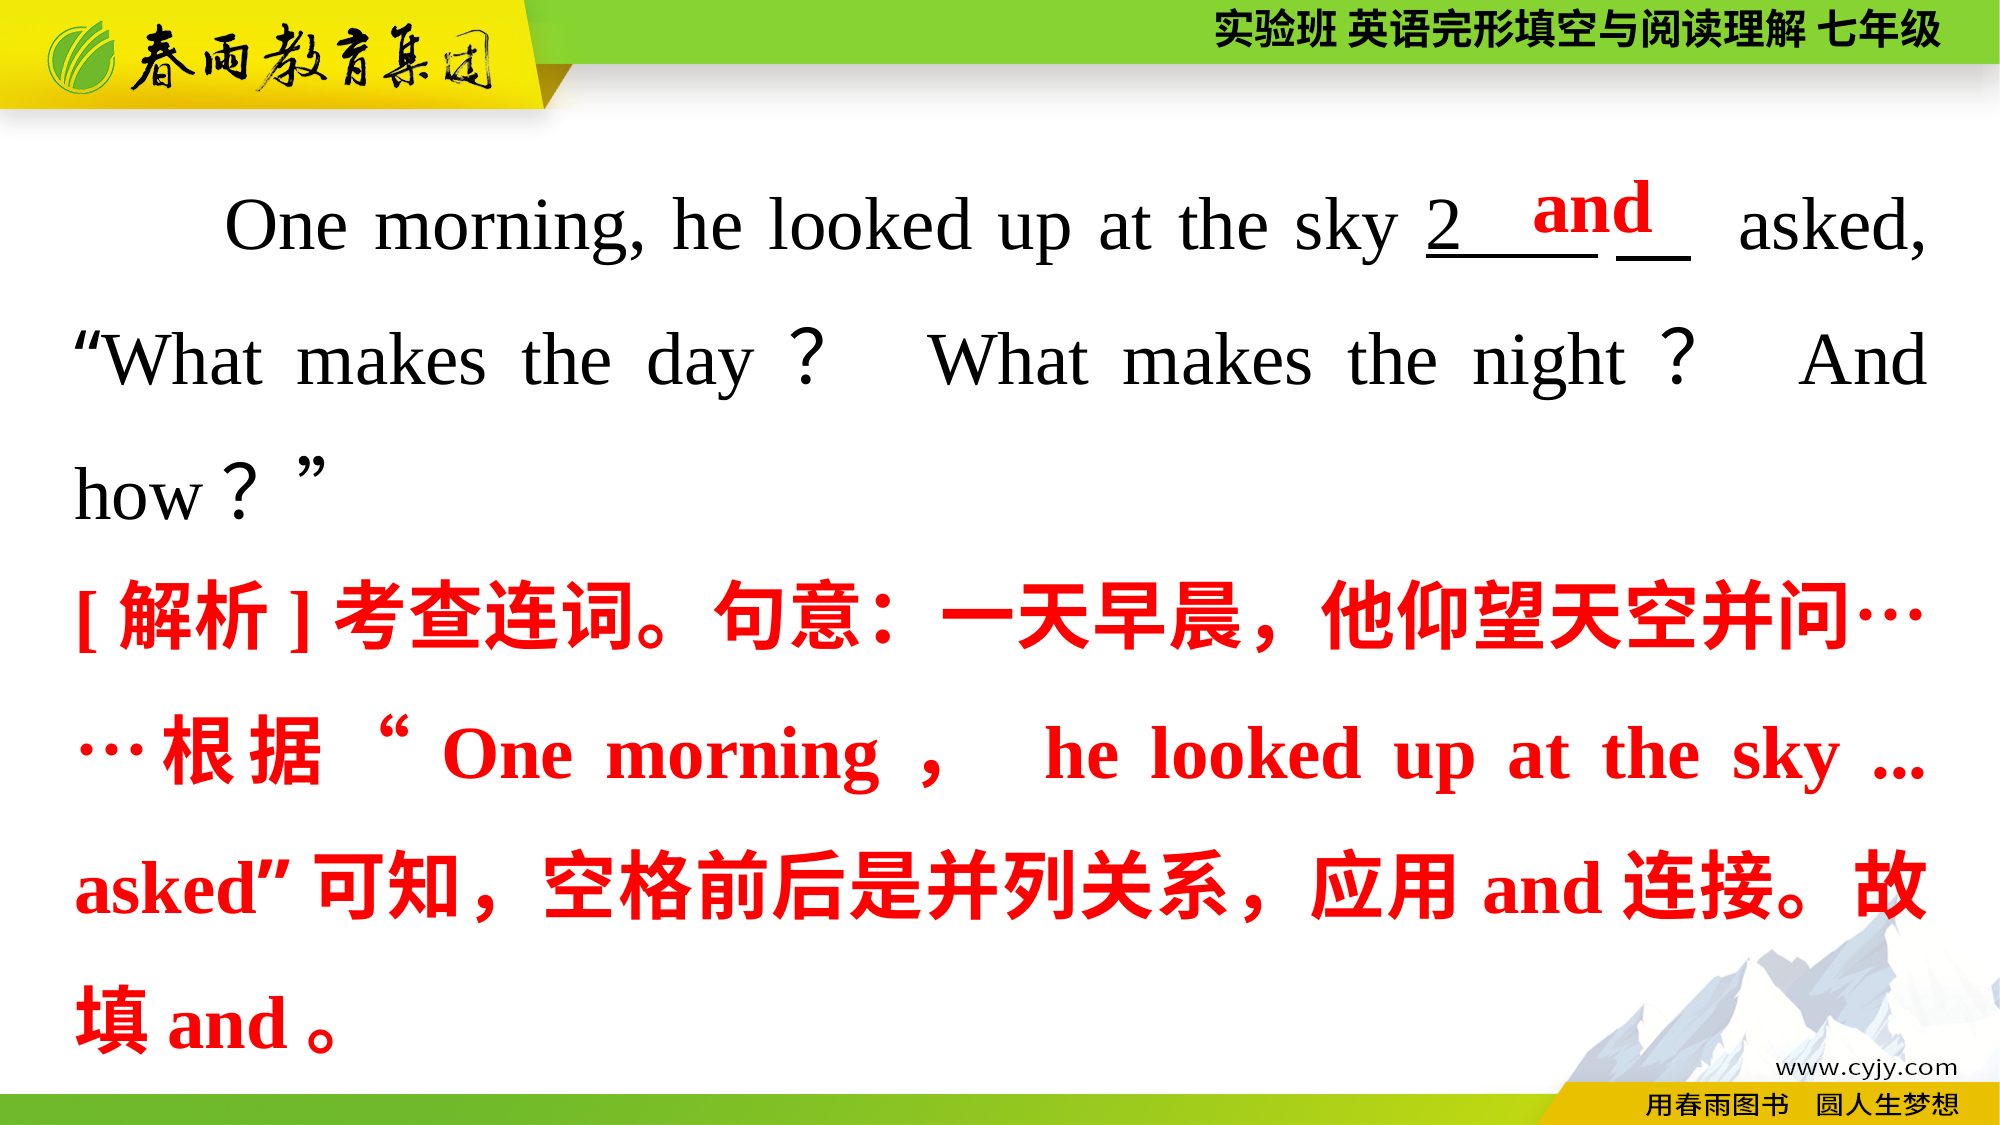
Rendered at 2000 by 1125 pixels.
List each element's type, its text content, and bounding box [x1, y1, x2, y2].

picture [0, 0, 2000, 1125]
list One morning, he looked up at the sky 2 asked, “What makes the day？ What makes the night？ And how？” [59, 122, 1944, 515]
text_box [解析]考查连词。句意：一天早晨，他仰望天空并问……根据“One morning， he looked up at the sky ... asked”可知，空格前后是并列关系，应用and连接。故填and。 [59, 515, 1944, 1071]
text_box and [1517, 150, 1669, 256]
